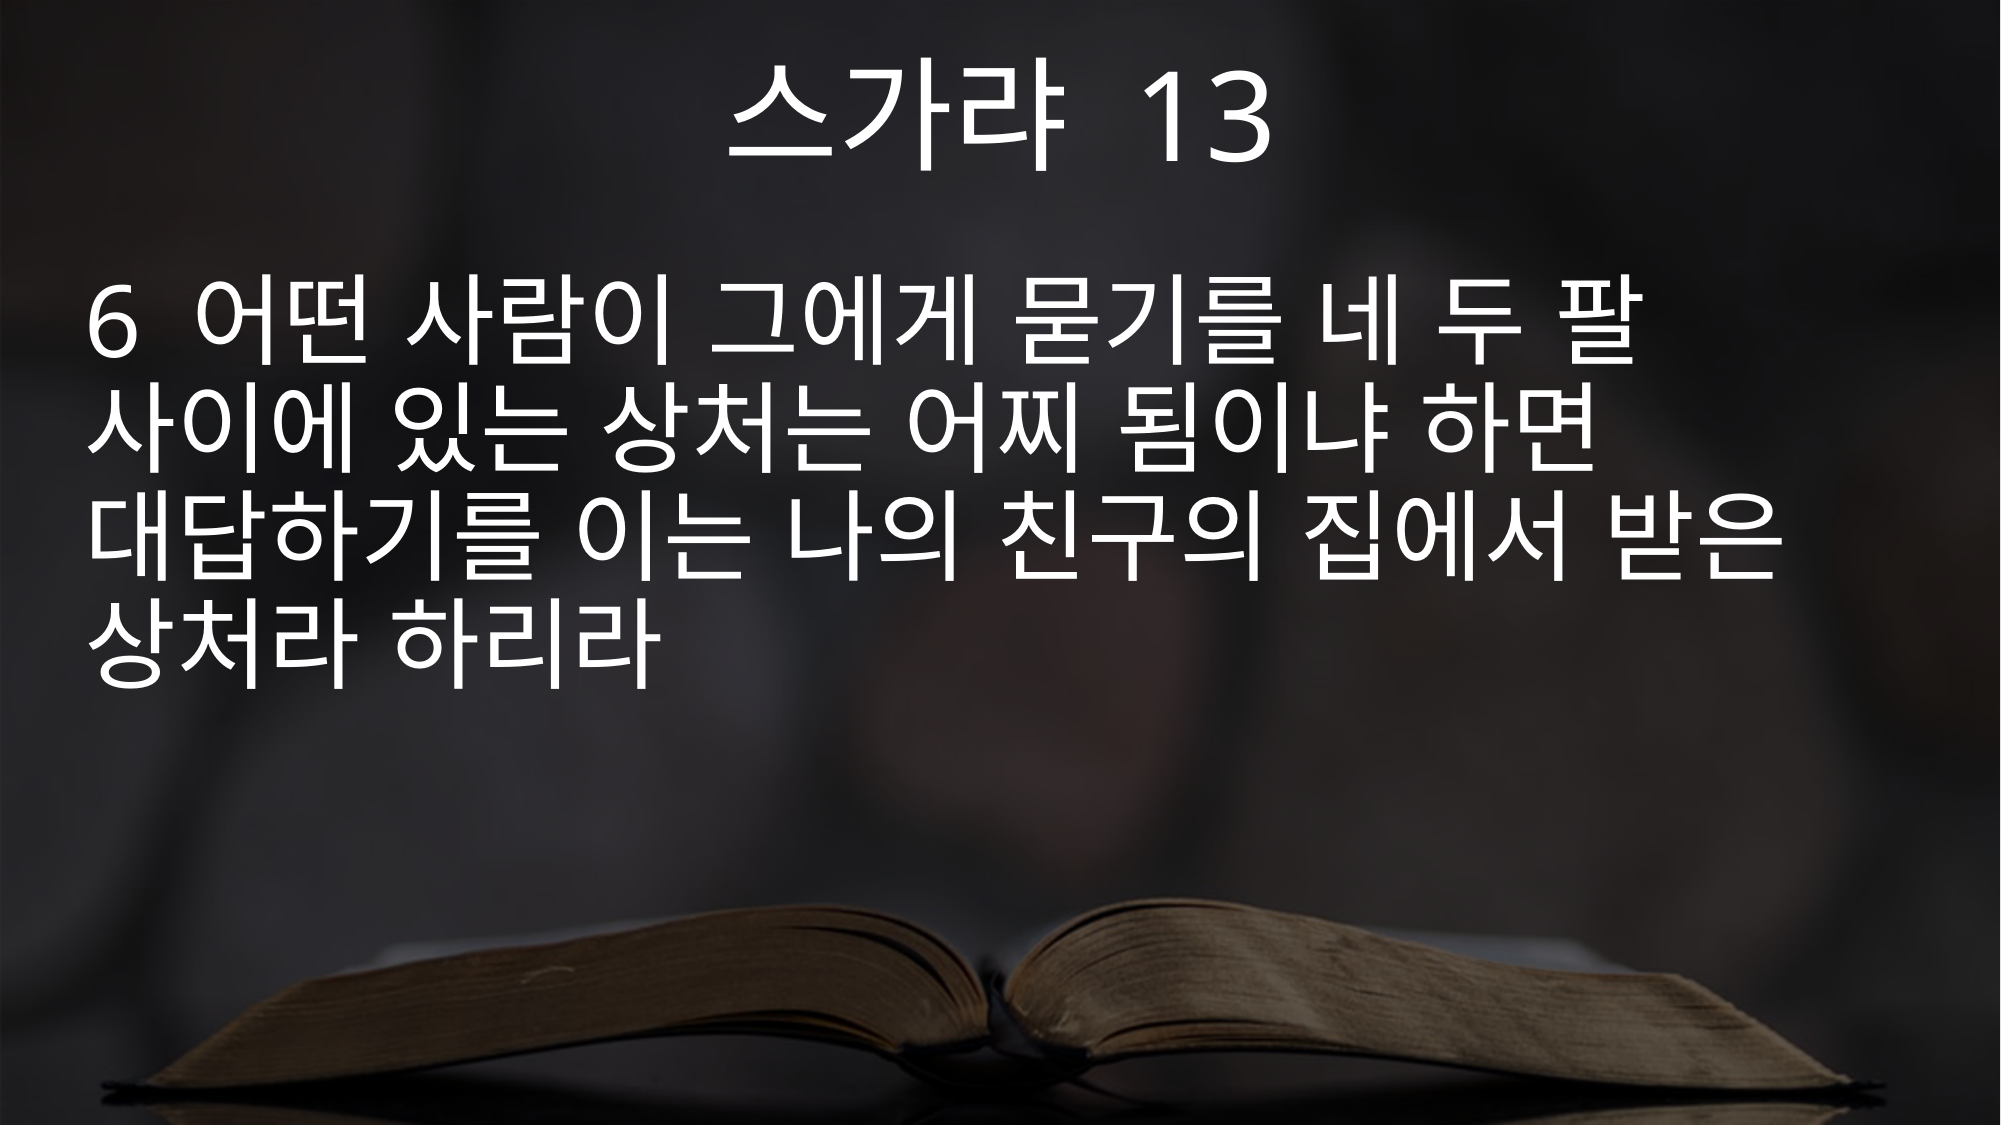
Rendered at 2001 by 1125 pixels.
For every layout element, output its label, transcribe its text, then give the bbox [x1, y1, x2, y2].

picture [0, 0, 2001, 1125]
list 6 어떤 사람이 그에게 묻기를 네 두 팔 사이에 있는 상처는 어찌 됨이냐 하면 대답하기를 이는 나의 친구의 집에서 받은 상처라 하리라 [69, 263, 1953, 423]
footer 스가랴 13 [0, 32, 2000, 192]
